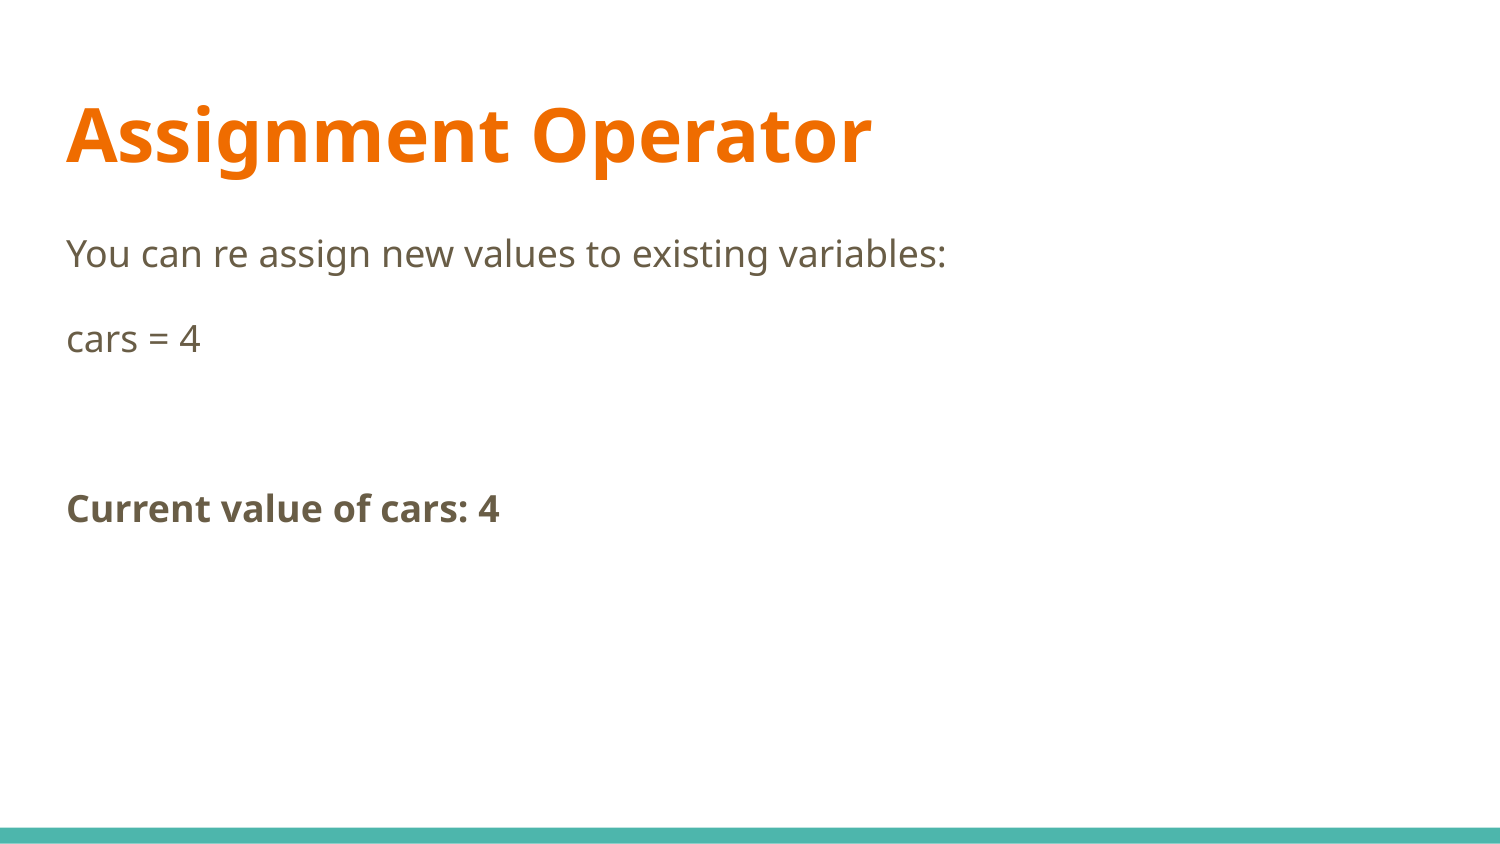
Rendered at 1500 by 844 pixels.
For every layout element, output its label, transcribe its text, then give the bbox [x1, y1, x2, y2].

list You can re assign new values to existing variables: cars = 4 Current value of cars: 4 [51, 207, 1449, 750]
title Assignment Operator [51, 72, 1449, 189]
